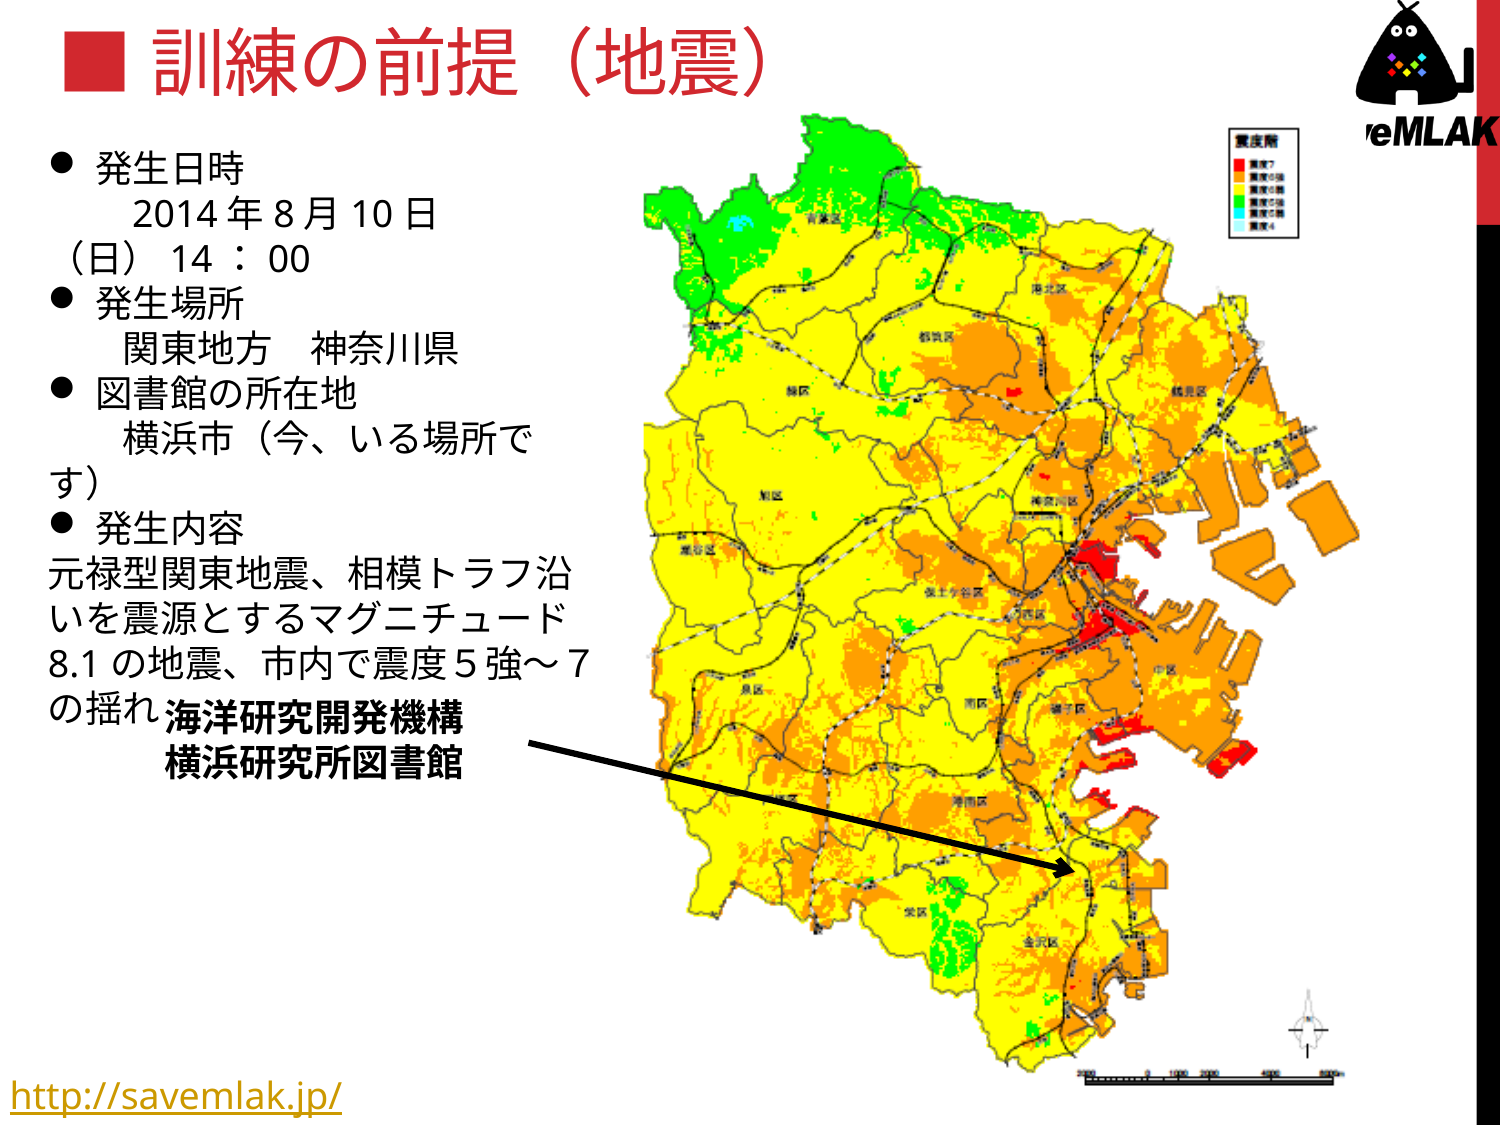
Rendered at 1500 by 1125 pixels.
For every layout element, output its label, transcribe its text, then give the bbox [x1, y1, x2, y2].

picture [643, 0, 1500, 1096]
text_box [528, 742, 1076, 873]
text_box http://savemlak.jp/ [0, 1064, 358, 1125]
text_box 発生日時 2014年8月10日（日）14：00 発生場所 関東地方 神奈川県 図書館の所在地 横浜市（今、いる場所です） 発生内容 元禄型関東地震、相模トラフ沿いを震源とするマグニチュード8.1の地震、市内で震度５強～７の揺れ [33, 137, 615, 738]
text_box 海洋研究開発機構 横浜研究所図書館 [100, 692, 529, 793]
title ■訓練の前提（地震） [42, 40, 1281, 114]
